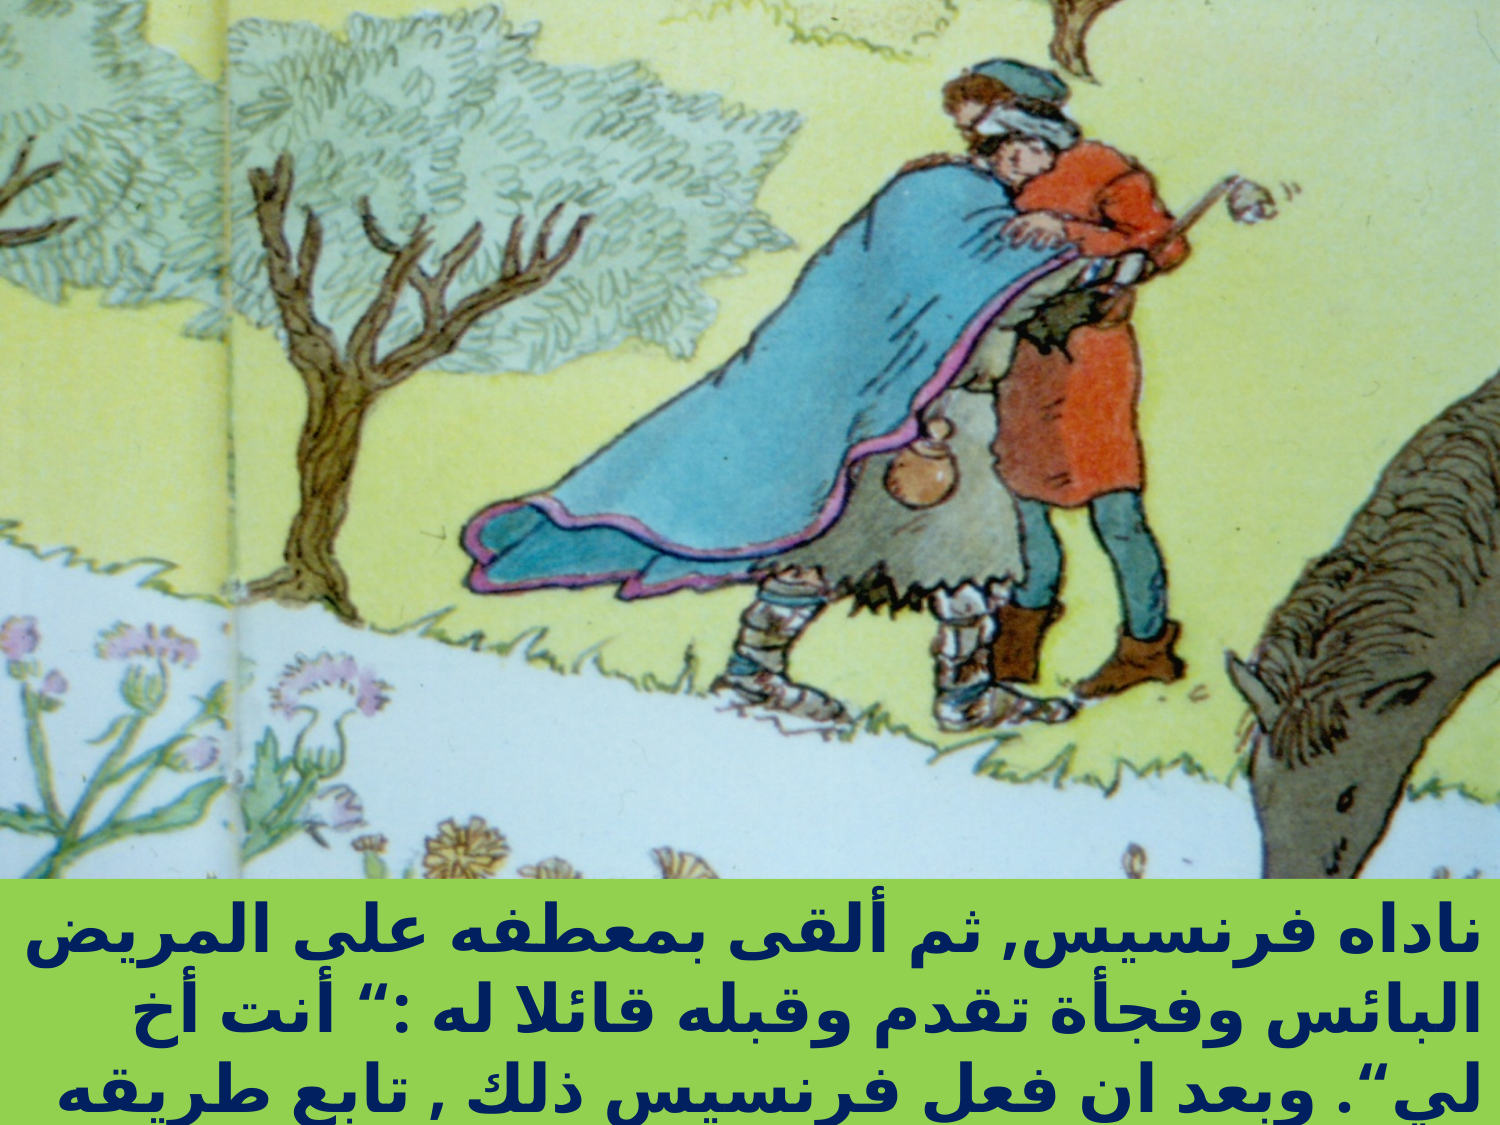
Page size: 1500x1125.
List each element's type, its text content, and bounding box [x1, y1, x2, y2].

text_box ناداه فرنسيس, ثم ألقى بمعطفه على المريض البائس وفجأة تقدم وقبله قائلا له :“ أنت أخ لي“. وبعد ان فعل فرنسيس ذلك , تابع طريقه وهو يغني لقد وجد الفرح الذي كان يبحث عنه. [0, 886, 1500, 1125]
picture [0, 0, 1500, 880]
